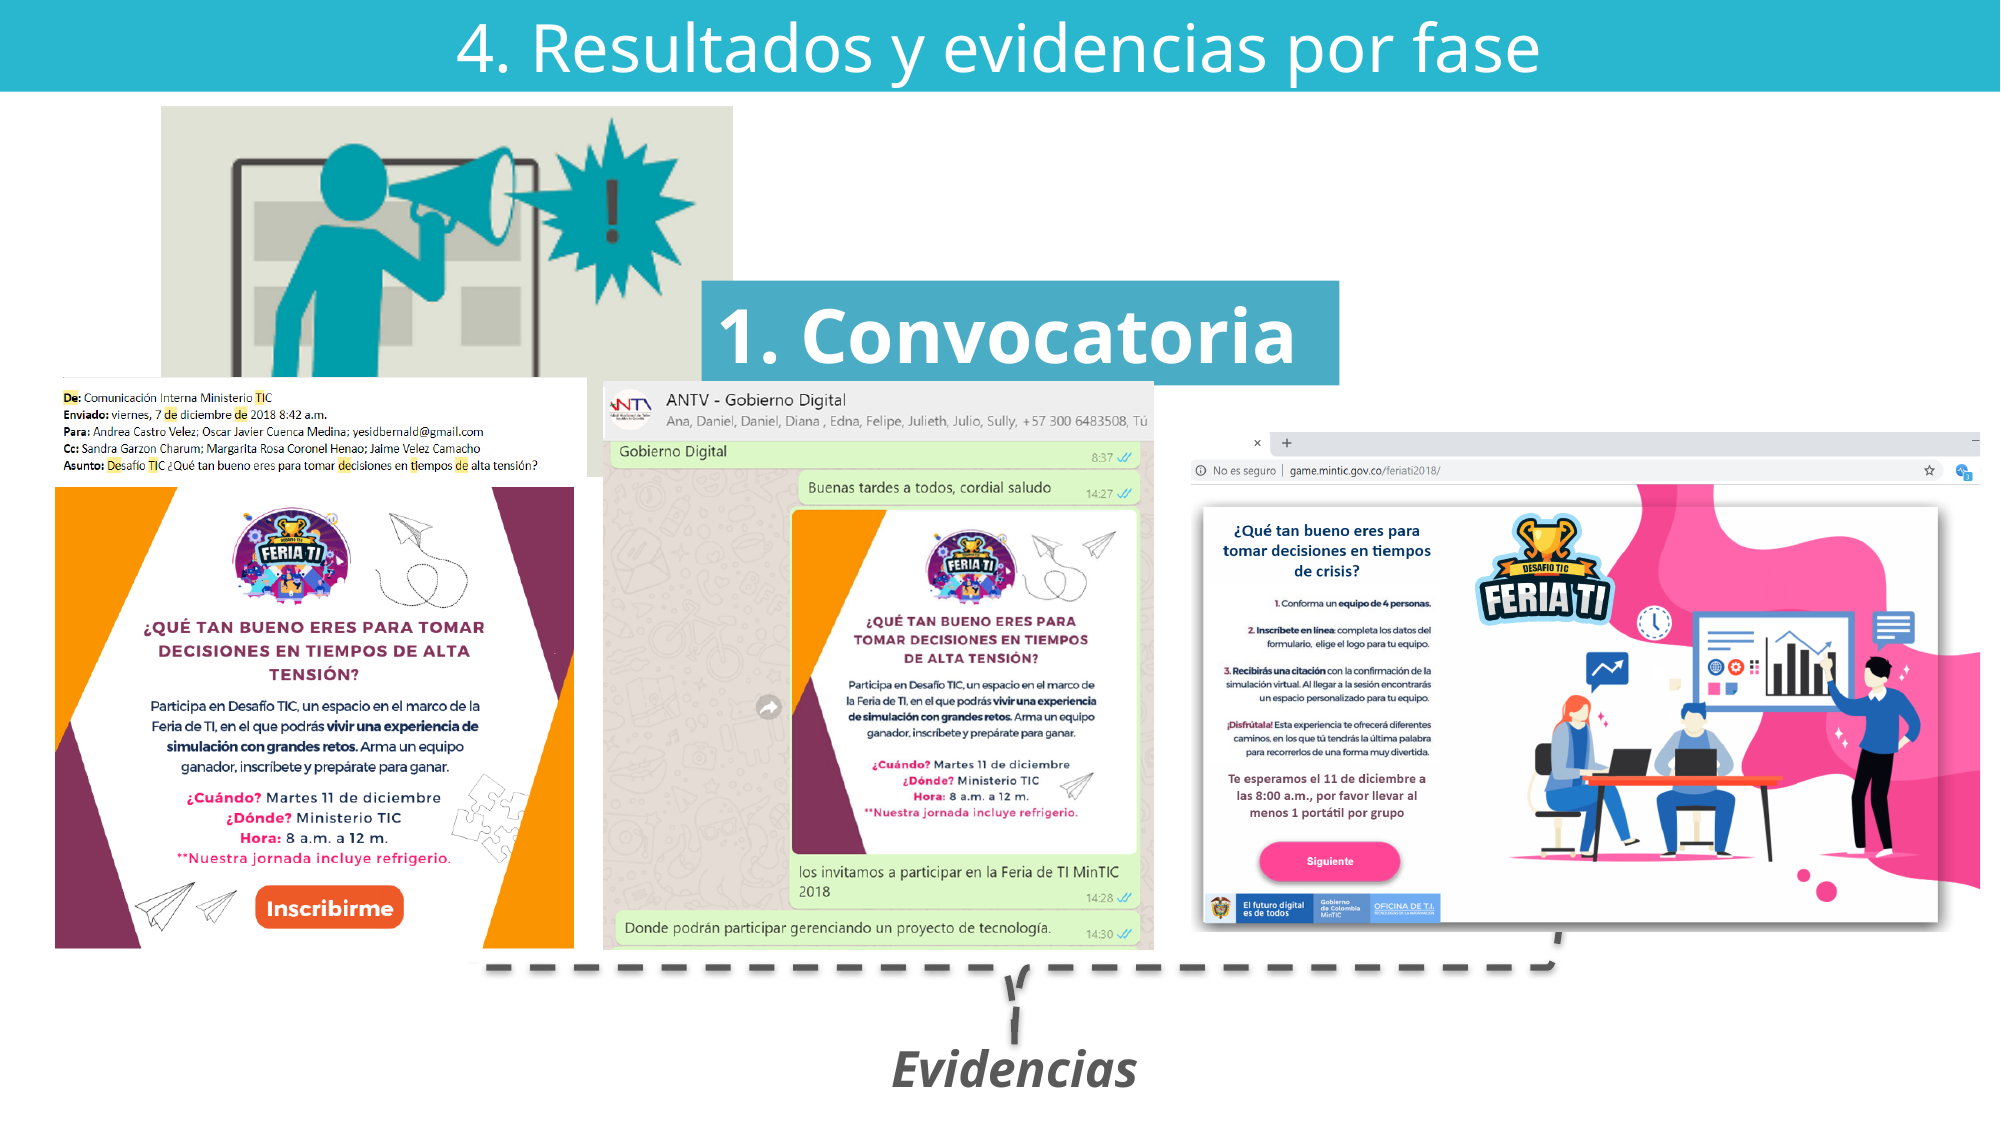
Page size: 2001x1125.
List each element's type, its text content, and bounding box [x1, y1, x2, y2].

text_box 1. Convocatoria [738, 280, 1340, 386]
text_box 4. Resultados y evidencias por fase [0, 0, 2000, 94]
picture [1190, 432, 1981, 932]
text_box Evidencias [813, 1030, 1216, 1106]
picture [54, 106, 1154, 963]
text_box [574, 887, 1559, 1050]
